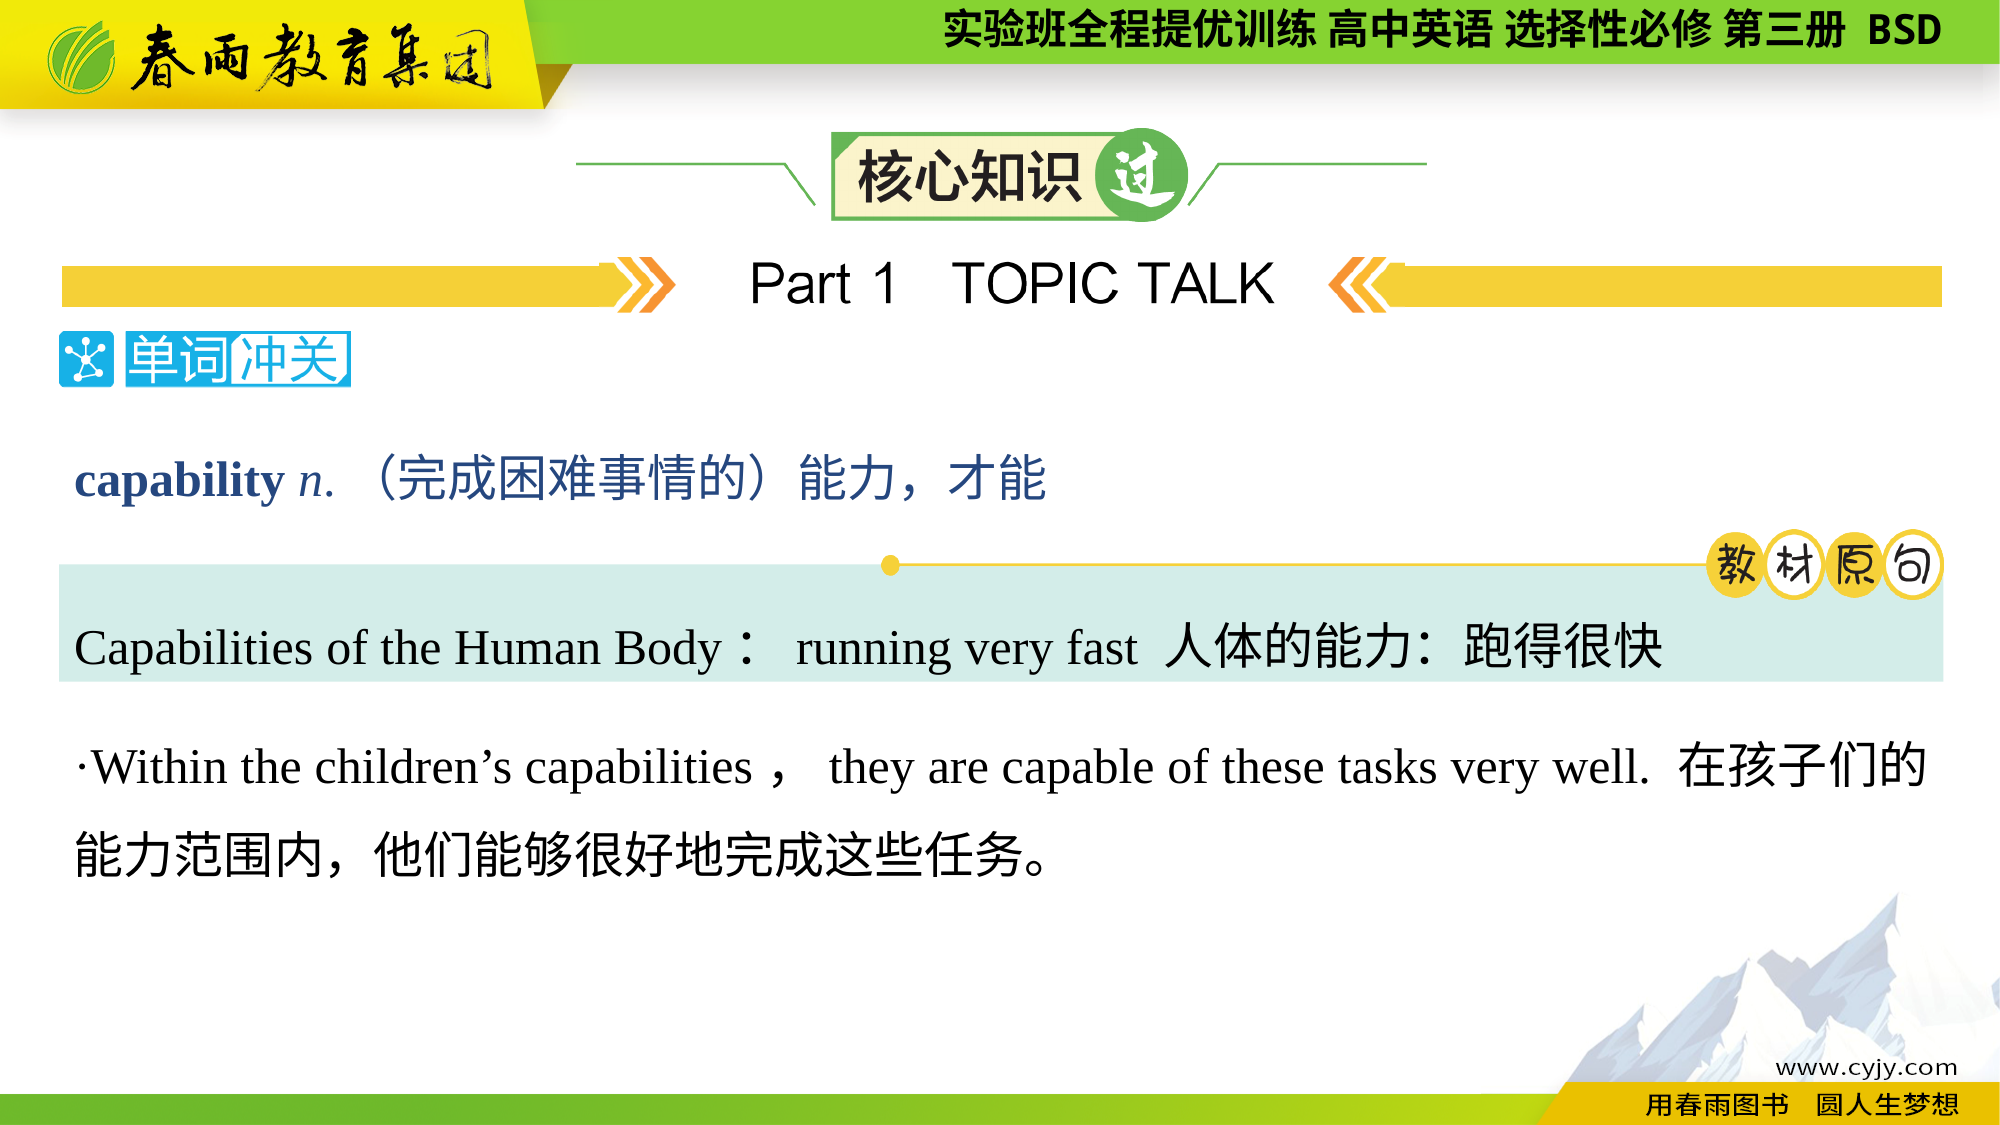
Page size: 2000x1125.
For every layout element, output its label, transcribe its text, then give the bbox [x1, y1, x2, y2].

list capability n.（完成困难事情的）能力，才能 [59, 408, 1944, 504]
text_box ·Within the children’s capabilities，they are capable of these tasks very well. 在孩子们的能力范围内，他们能够很好地完成这些任务。 [59, 695, 1944, 891]
picture [0, 0, 2000, 1125]
text_box Capabilities of the Human Body：running very fast 人体的能力：跑得很快 [59, 564, 1944, 682]
